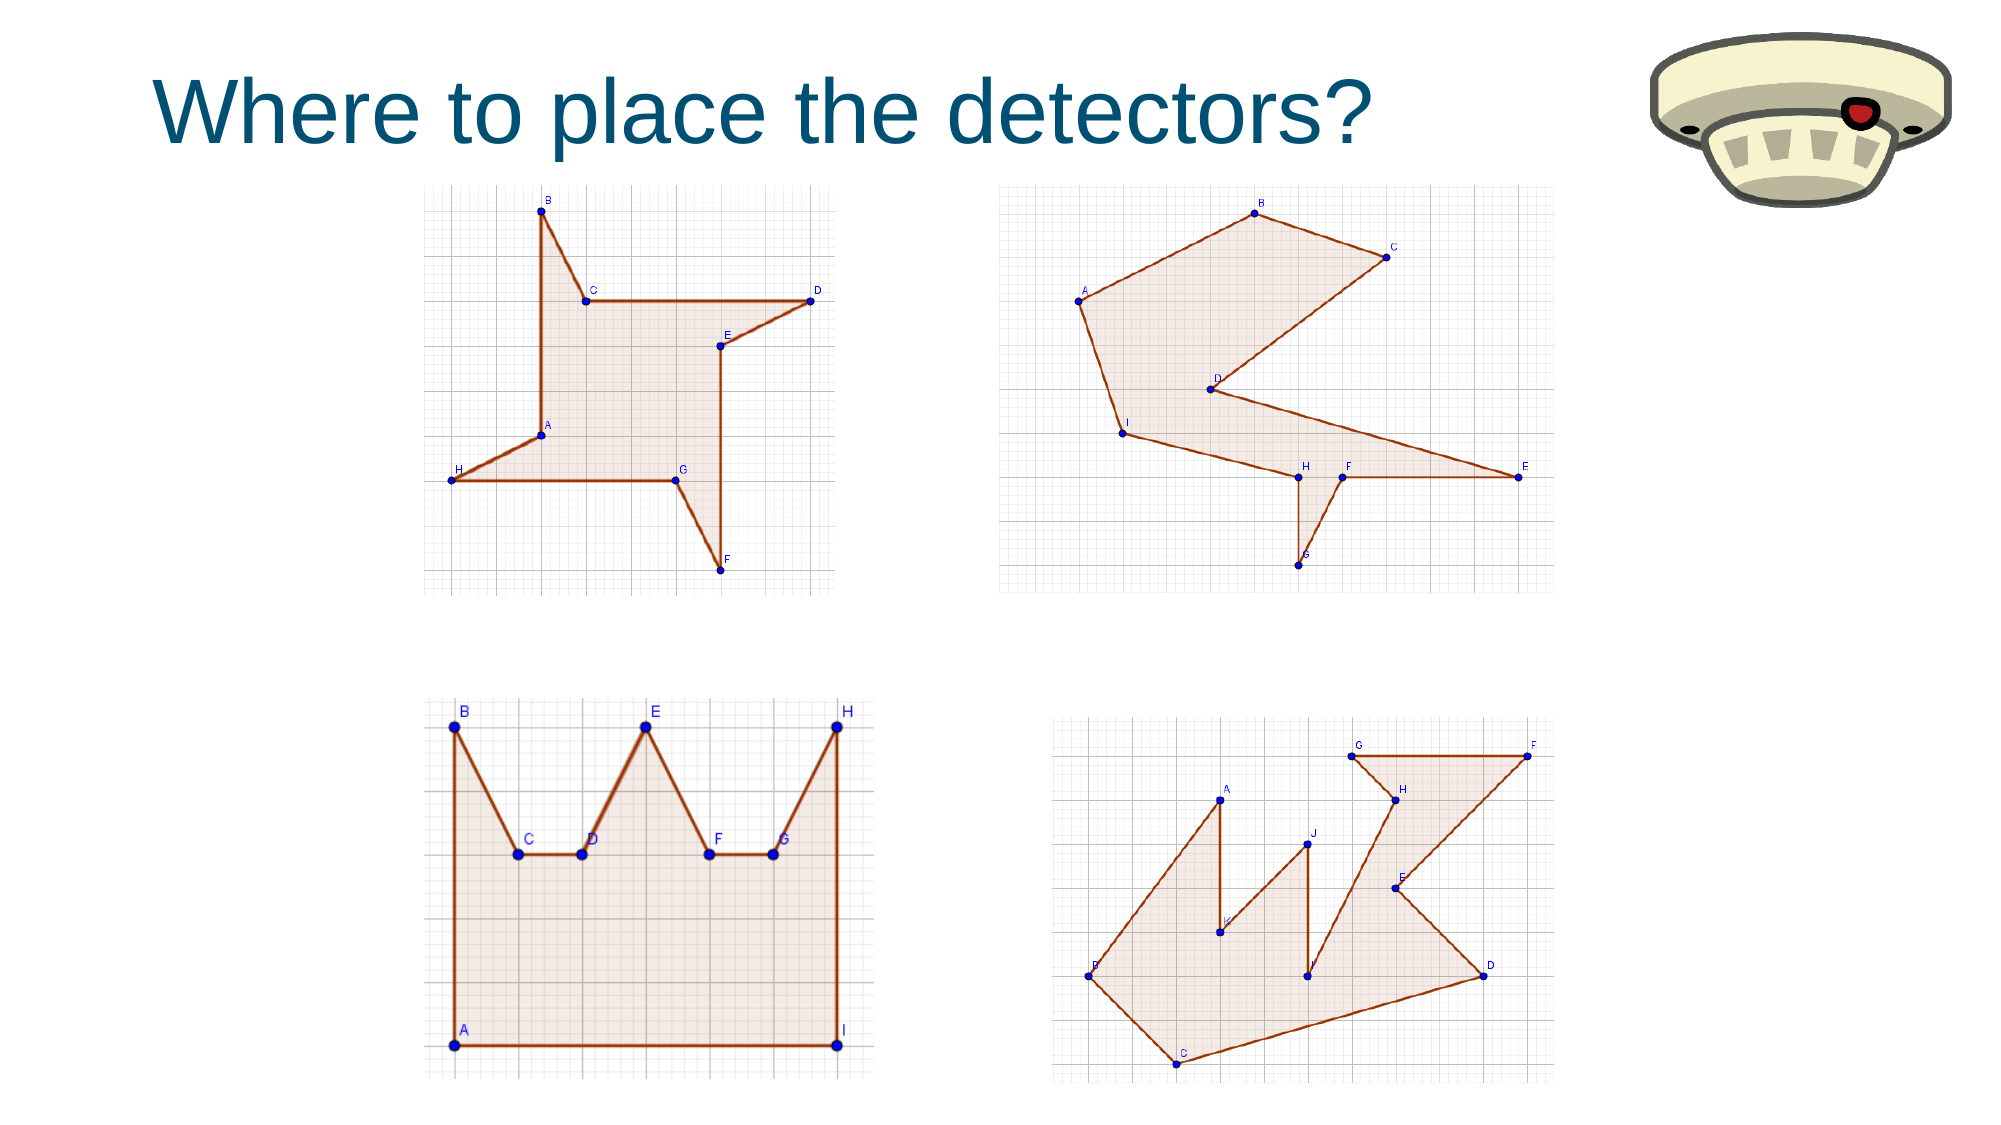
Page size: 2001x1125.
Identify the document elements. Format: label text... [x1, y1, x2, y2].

picture [1052, 717, 1554, 1083]
picture [424, 185, 835, 596]
picture [424, 698, 874, 1079]
picture [999, 185, 1554, 593]
title Where to place the detectors? [137, 59, 1863, 278]
picture [1650, 32, 1952, 208]
